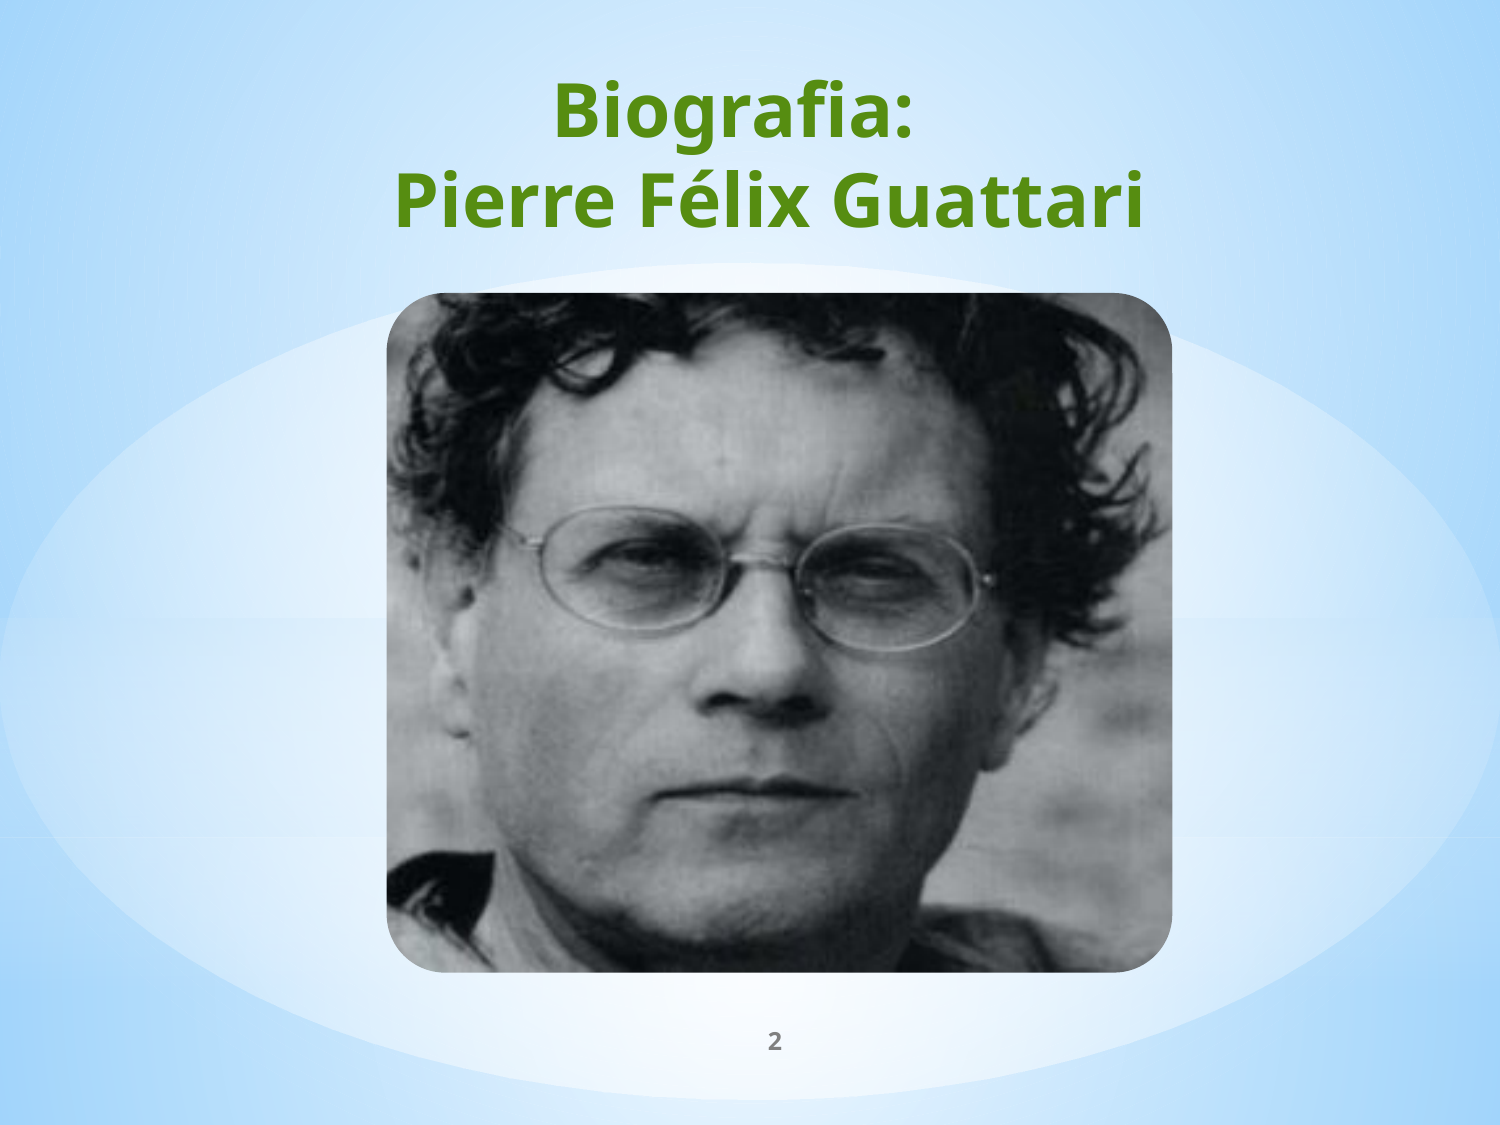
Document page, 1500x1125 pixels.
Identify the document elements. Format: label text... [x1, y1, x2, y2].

slide_number 2 [624, 1012, 925, 1073]
title Biografia: Pierre Félix Guattari [123, 54, 1363, 352]
picture [386, 292, 1173, 973]
